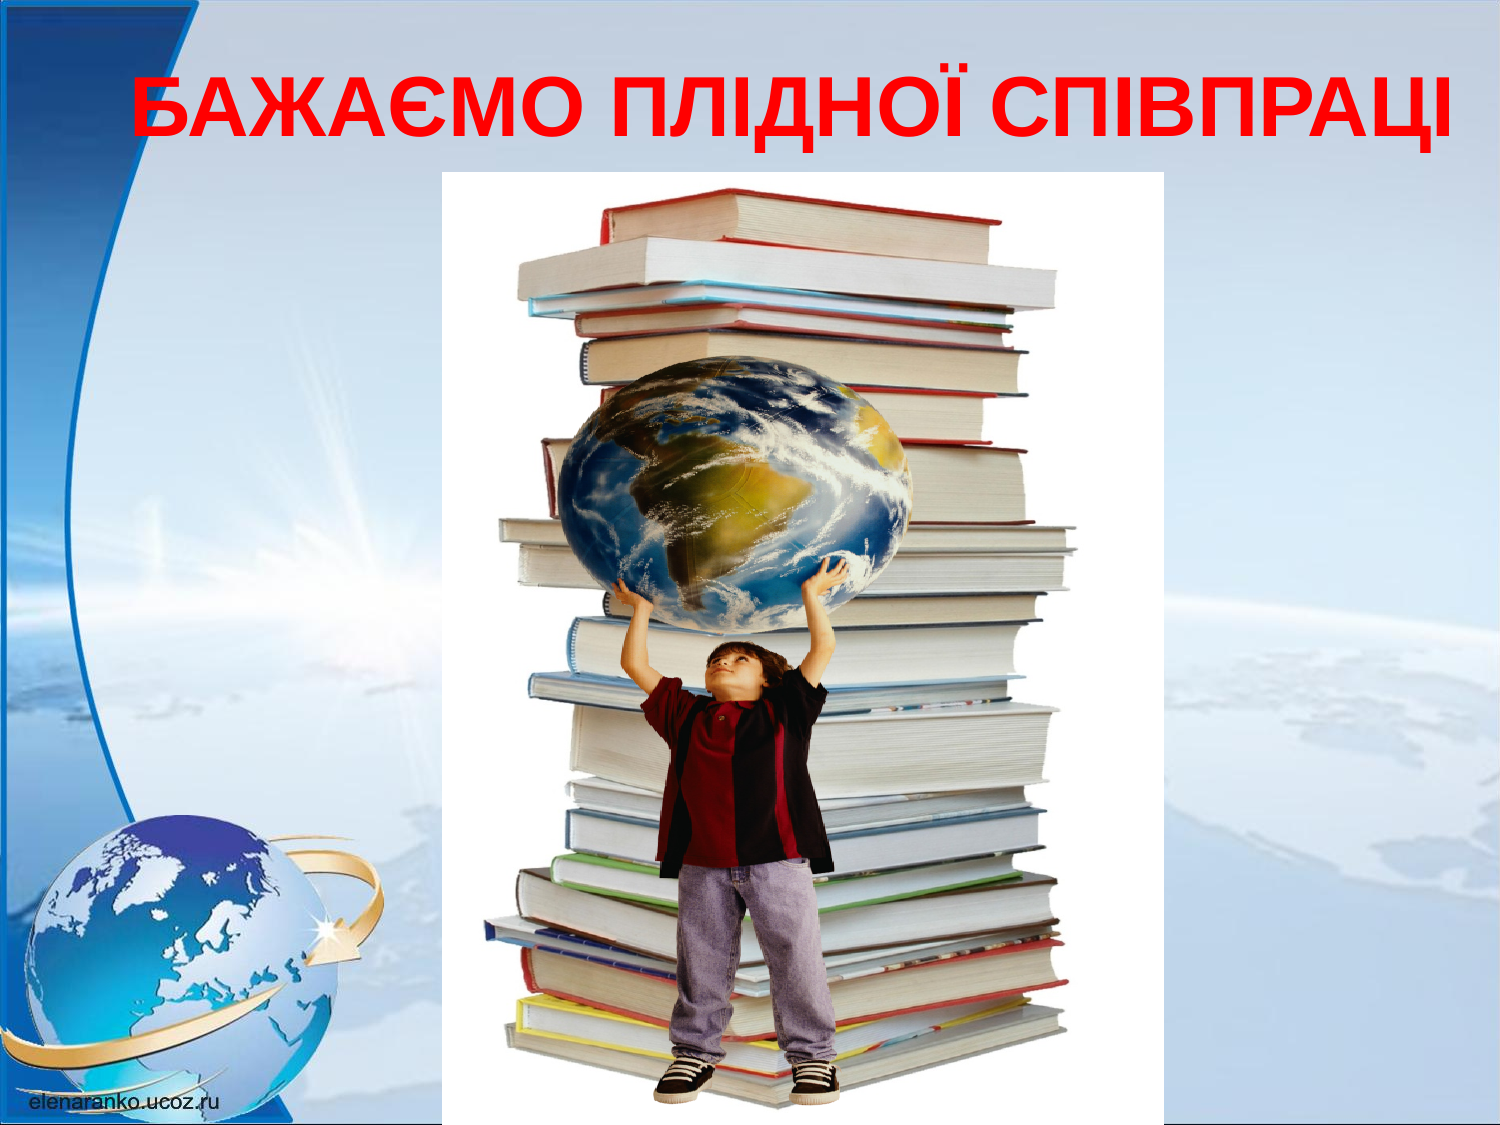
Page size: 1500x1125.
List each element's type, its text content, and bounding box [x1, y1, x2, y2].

picture [0, 0, 1500, 1125]
title БАЖАЄМО ПЛІДНОЇ СПІВПРАЦІ [100, 0, 1486, 206]
